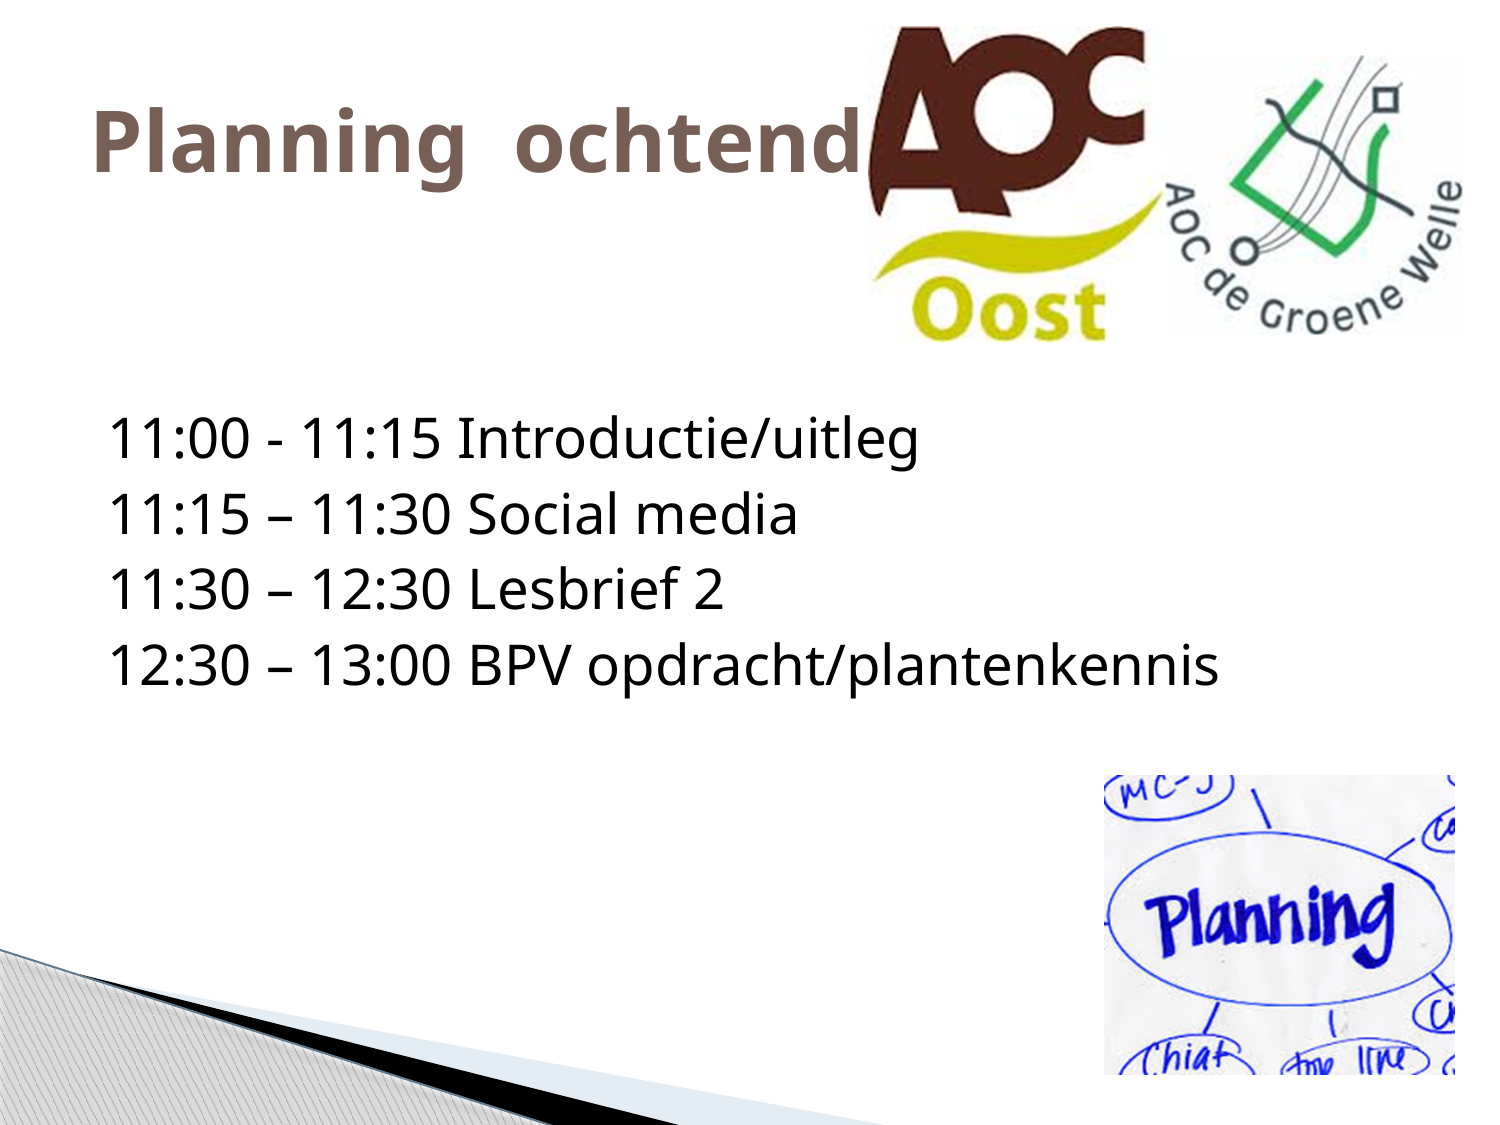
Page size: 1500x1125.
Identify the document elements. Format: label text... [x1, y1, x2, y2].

picture [1104, 774, 1455, 1076]
picture [867, 26, 1473, 365]
list 11:00 - 11:15 Introductie/uitleg 11:15 – 11:30 Social media 11:30 – 12:30 Lesbrief 2 12:30 – 13:00 BPV opdracht/plantenkennis [75, 243, 1425, 986]
title Planning ochtend [75, 45, 862, 233]
